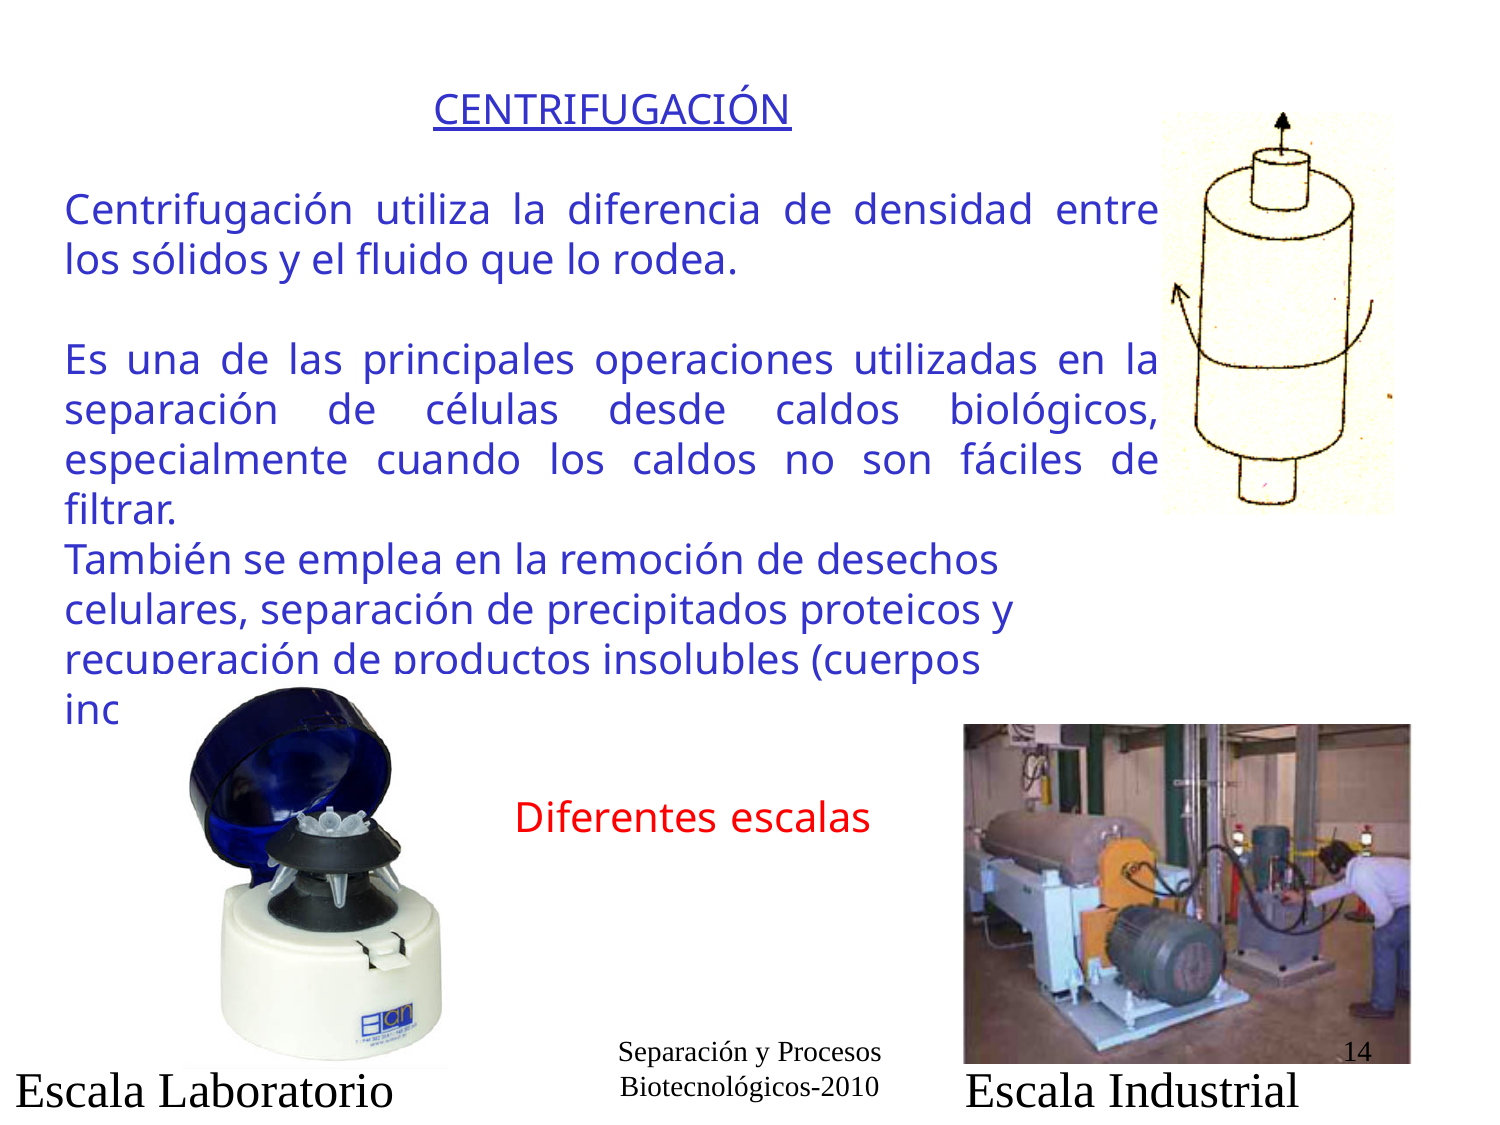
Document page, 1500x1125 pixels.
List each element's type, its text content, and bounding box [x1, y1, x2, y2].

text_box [0, 674, 1500, 1125]
text_box CENTRIFUGACIÓN Centrifugación utiliza la diferencia de densidad entre los sólidos y el fluido que lo rodea. Es una de las principales operaciones utilizadas en la separación de células desde caldos biológicos, especialmente cuando los caldos no son fáciles de filtrar. También se emplea en la remoción de desechos celulares, separación de precipitados proteicos y recuperación de productos insolubles (cuerpos incluidos) [49, 75, 1175, 673]
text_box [1162, 112, 1394, 521]
